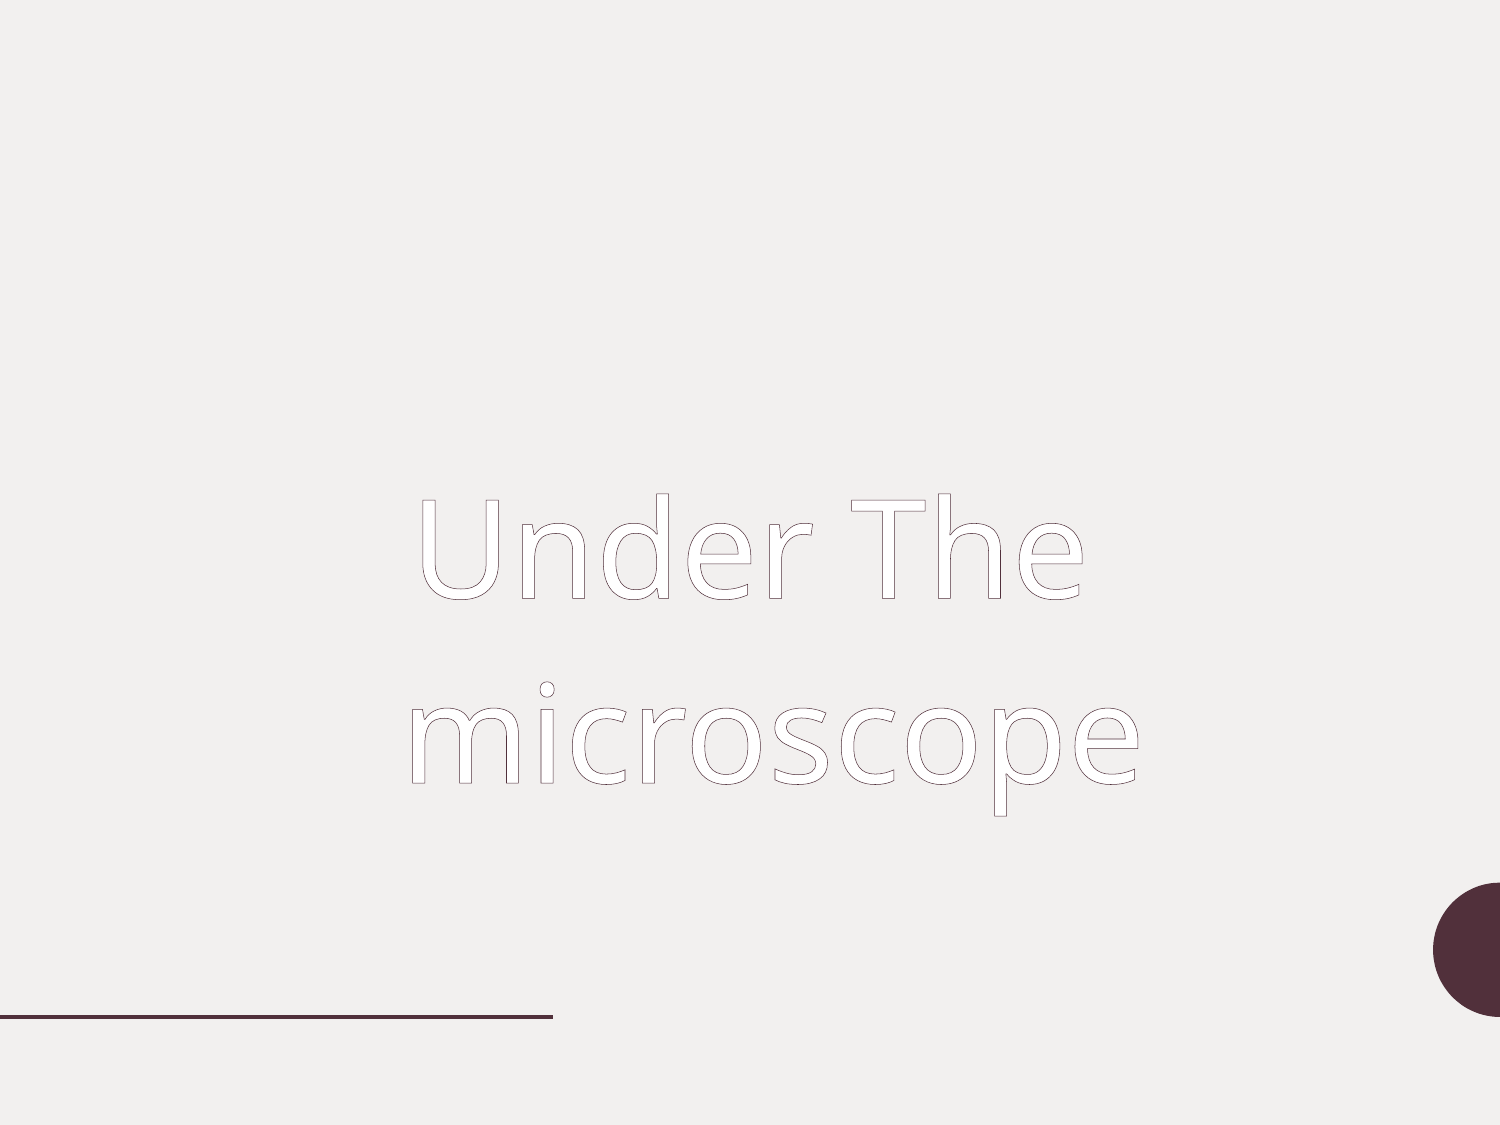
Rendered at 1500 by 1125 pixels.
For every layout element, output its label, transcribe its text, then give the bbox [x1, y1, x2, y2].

list Under The microscope [75, 433, 1425, 1005]
